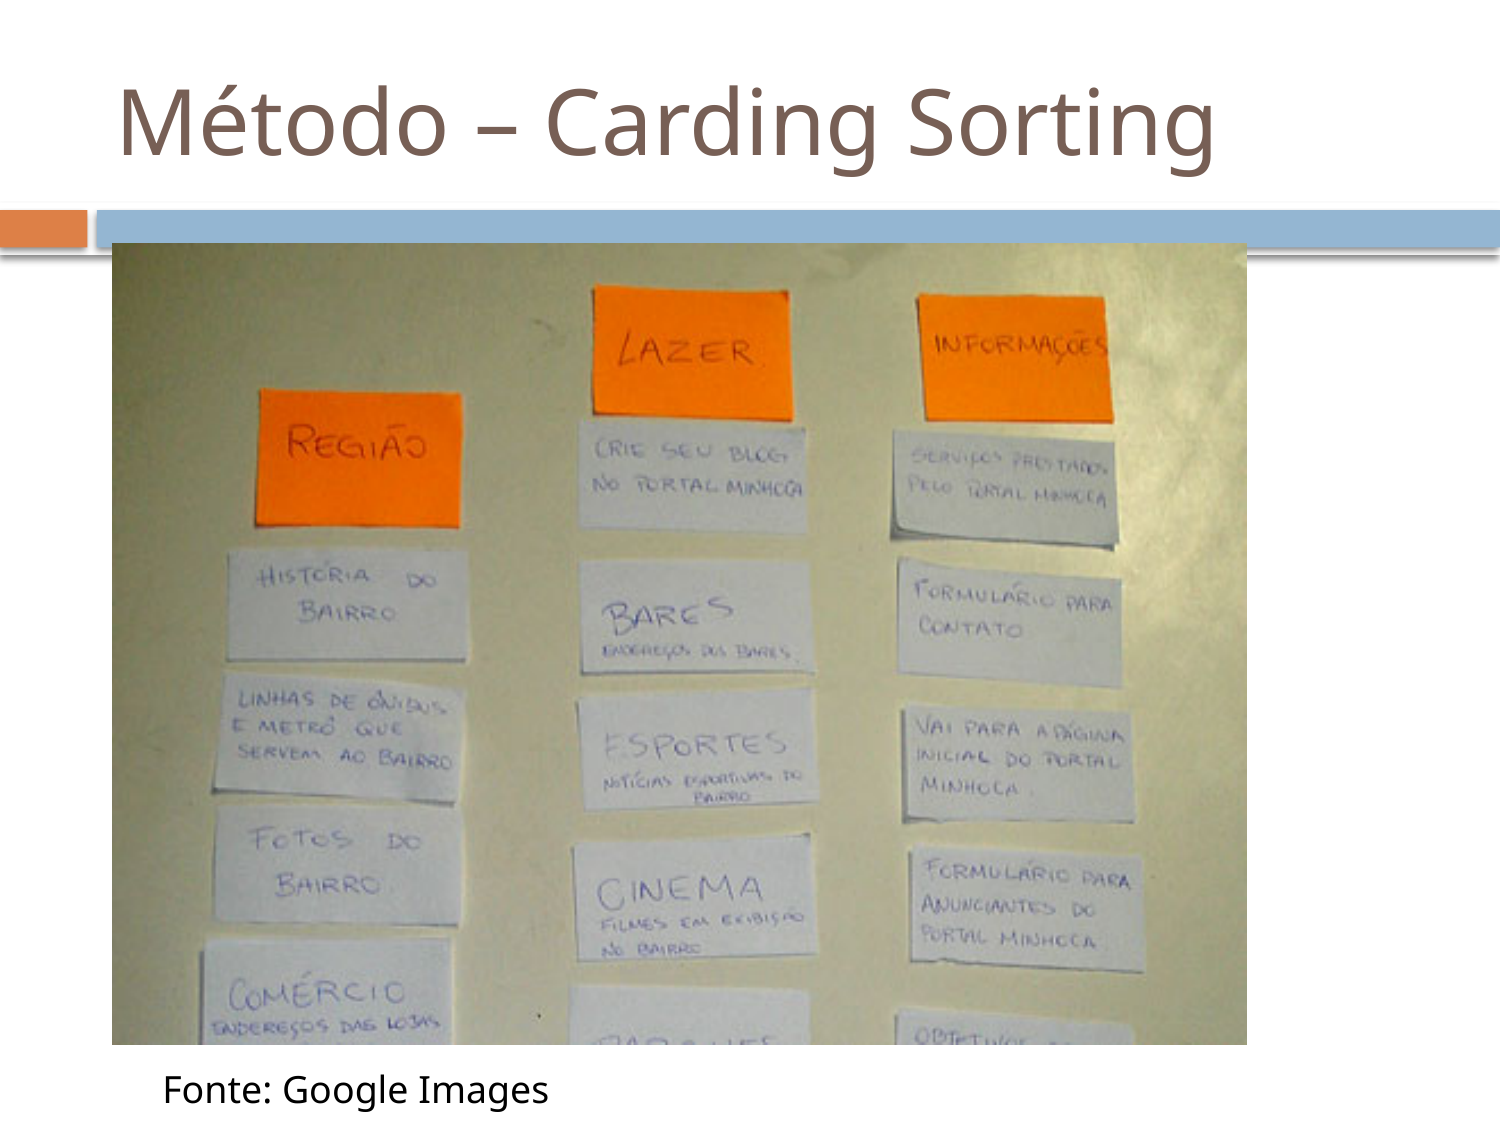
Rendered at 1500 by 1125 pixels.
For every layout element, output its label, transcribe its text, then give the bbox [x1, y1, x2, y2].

picture [111, 243, 1247, 1045]
title Método – Carding Sorting [100, 37, 1438, 200]
text_box Fonte: Google Images [147, 1058, 1247, 1119]
